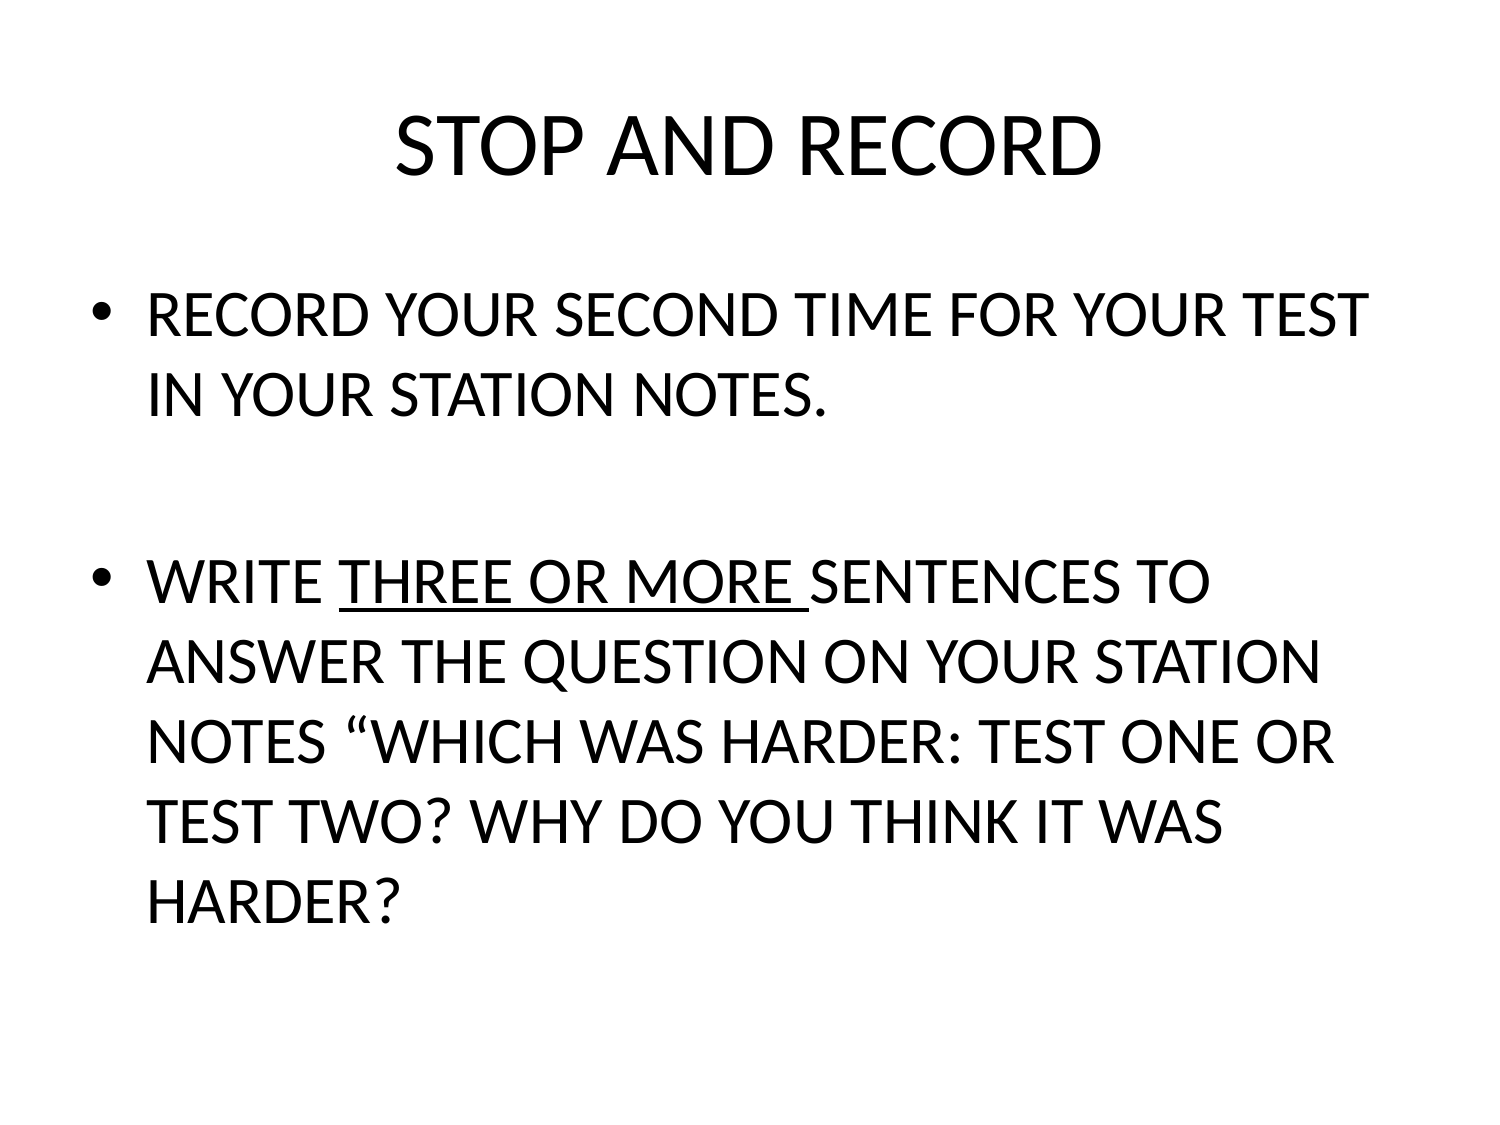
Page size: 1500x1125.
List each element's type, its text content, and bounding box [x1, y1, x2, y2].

title STOP AND RECORD [75, 45, 1425, 233]
list RECORD YOUR SECOND TIME FOR YOUR TEST IN YOUR STATION NOTES. WRITE THREE OR MORE SENTENCES TO ANSWER THE QUESTION ON YOUR STATION NOTES “WHICH WAS HARDER: TEST ONE OR TEST TWO? WHY DO YOU THINK IT WAS HARDER? [75, 262, 1425, 1005]
